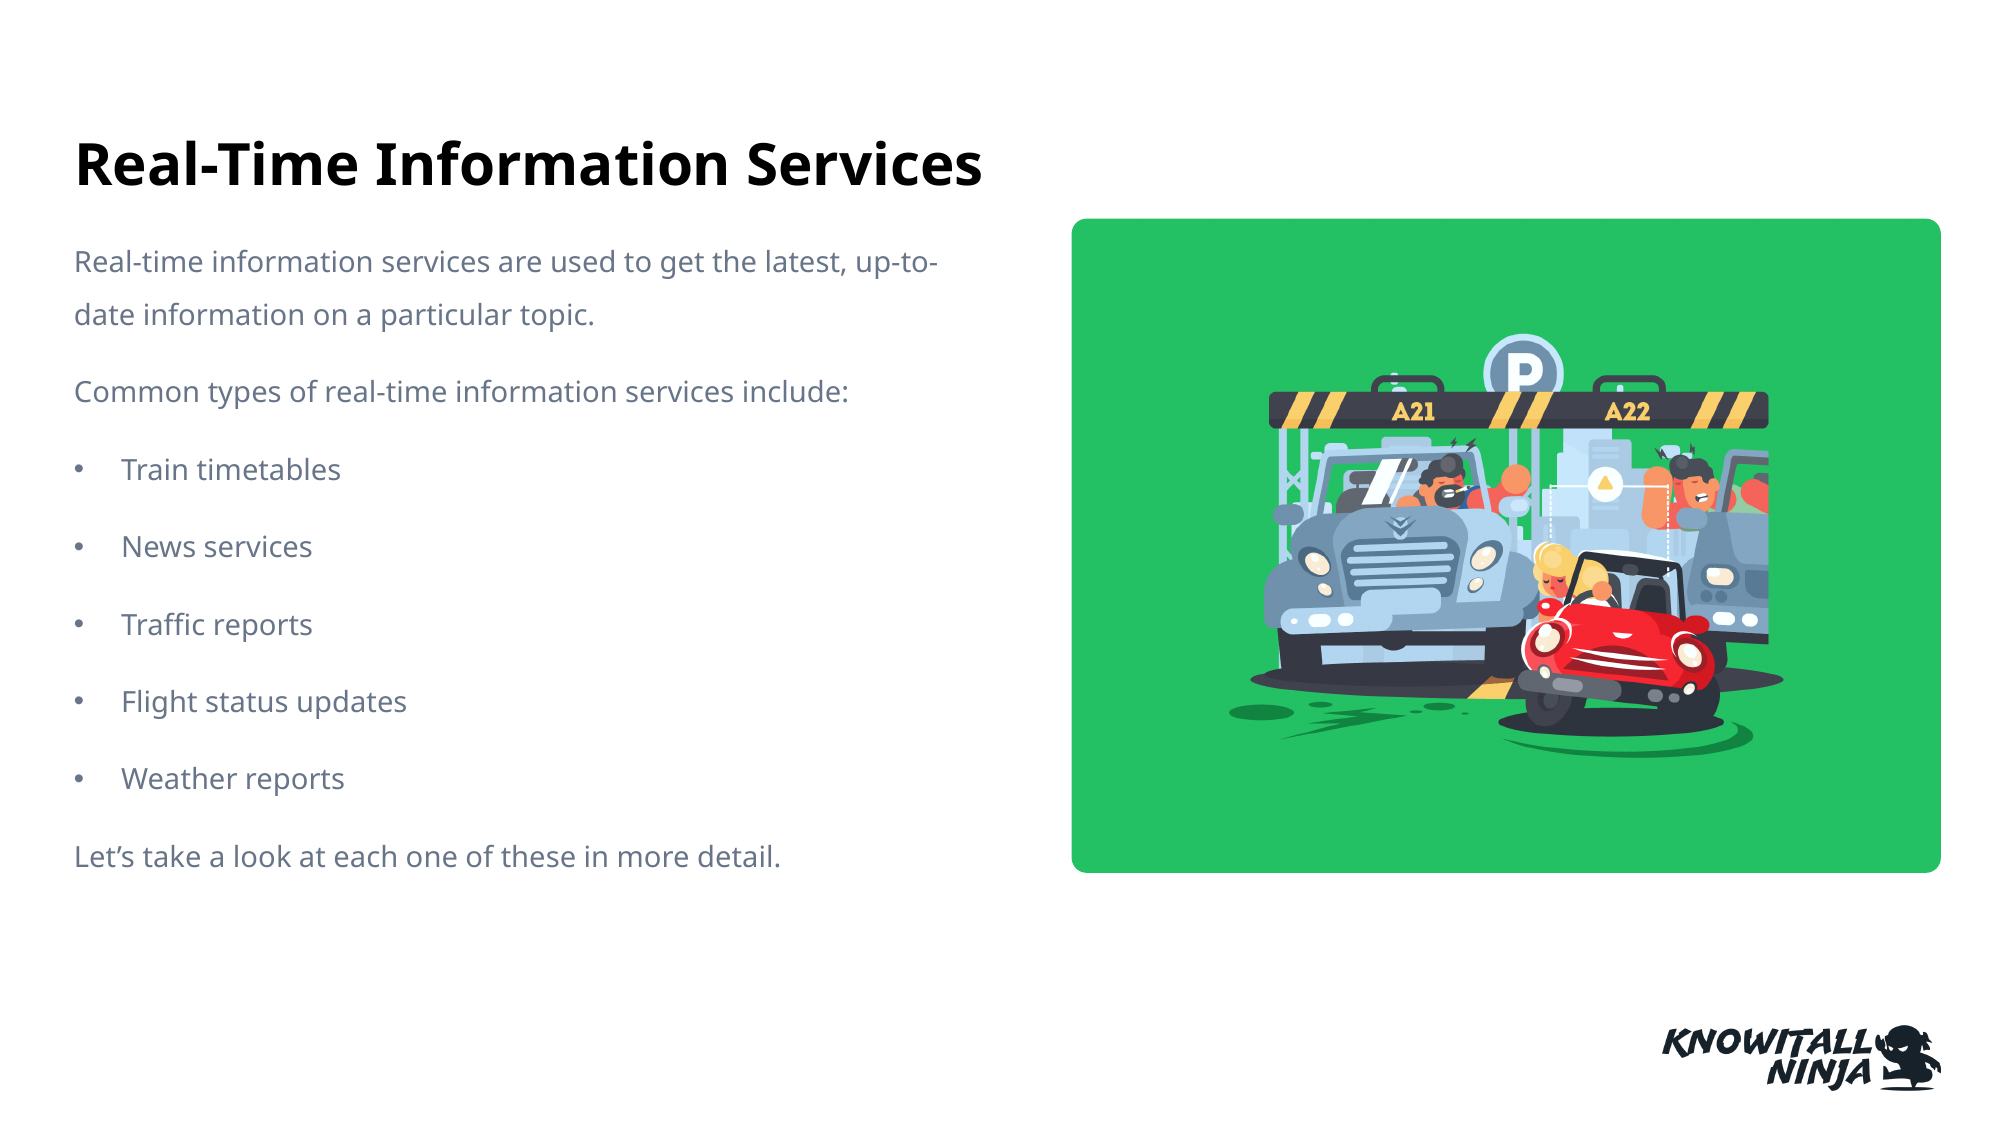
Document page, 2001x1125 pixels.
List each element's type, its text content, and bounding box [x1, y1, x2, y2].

picture [1071, 218, 1942, 874]
list Real-time information services are used to get the latest, up-to-date information on a particular topic. Common types of real-time information services include: Train timetables News services Traffic reports Flight status updates Weather reports Let’s take a look at each one of these in more detail. [59, 218, 1000, 1091]
picture [1662, 1025, 1941, 1091]
title Real-Time Information Services [59, 117, 1000, 206]
